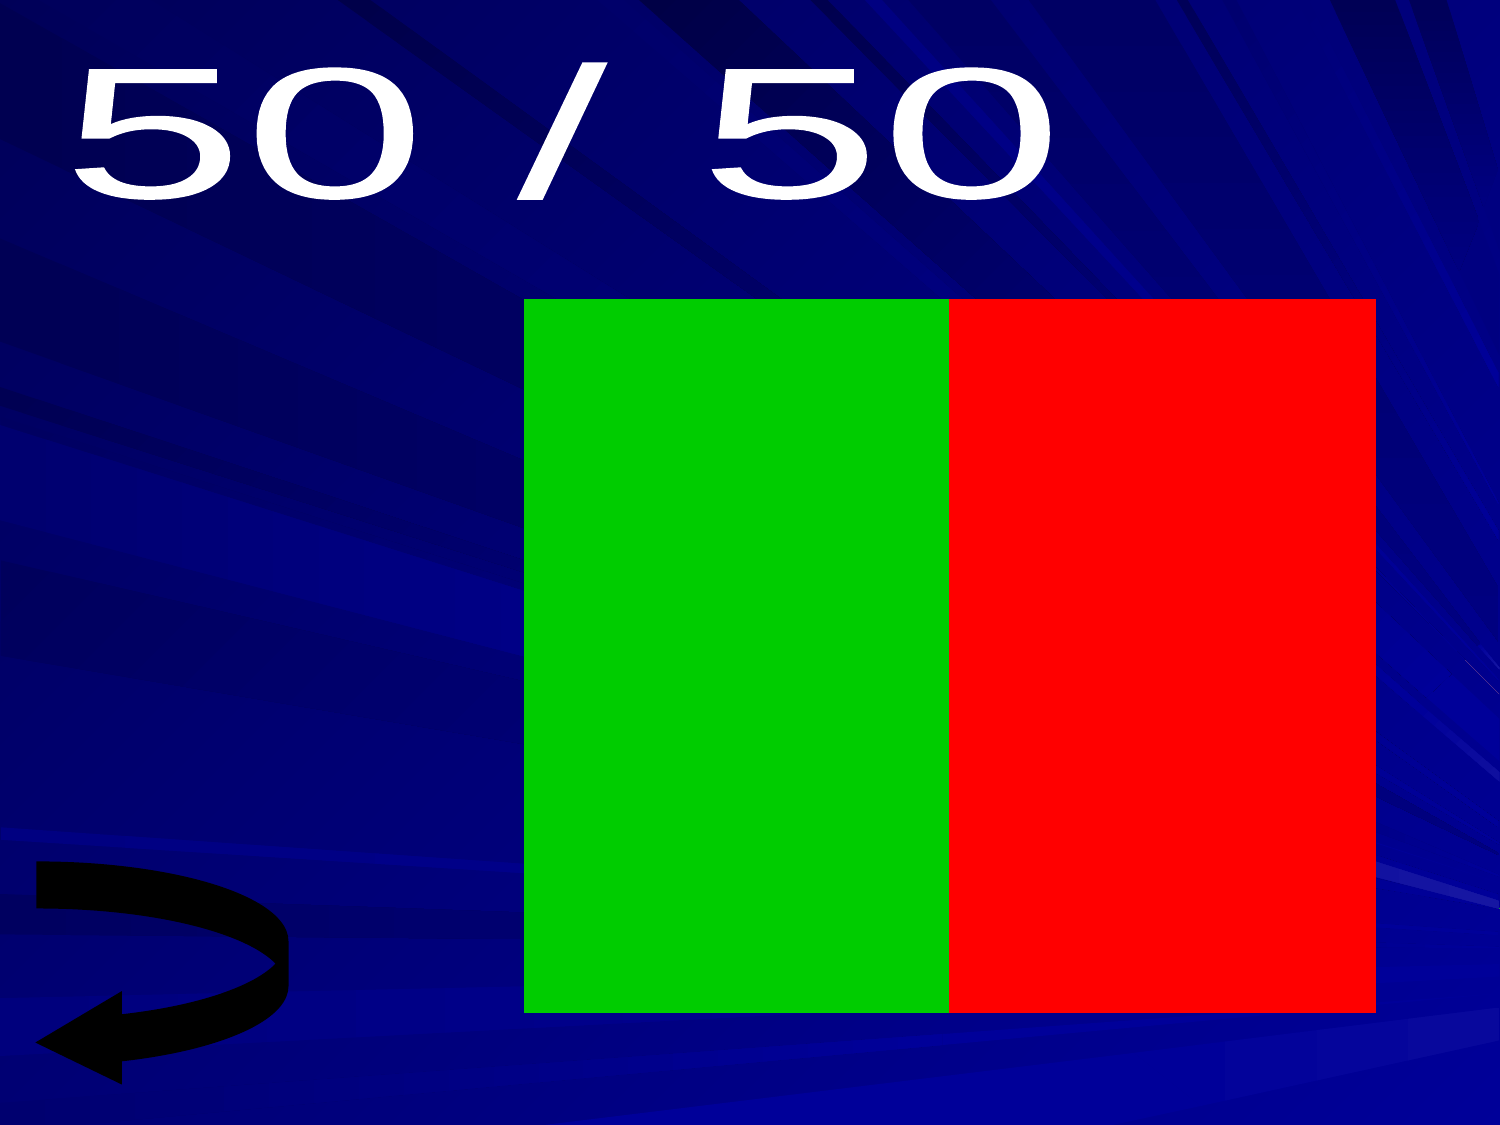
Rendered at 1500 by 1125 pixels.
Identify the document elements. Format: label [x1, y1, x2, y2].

text_box [950, 299, 1375, 1013]
text_box [525, 299, 950, 1013]
text_box [37, 862, 288, 1083]
